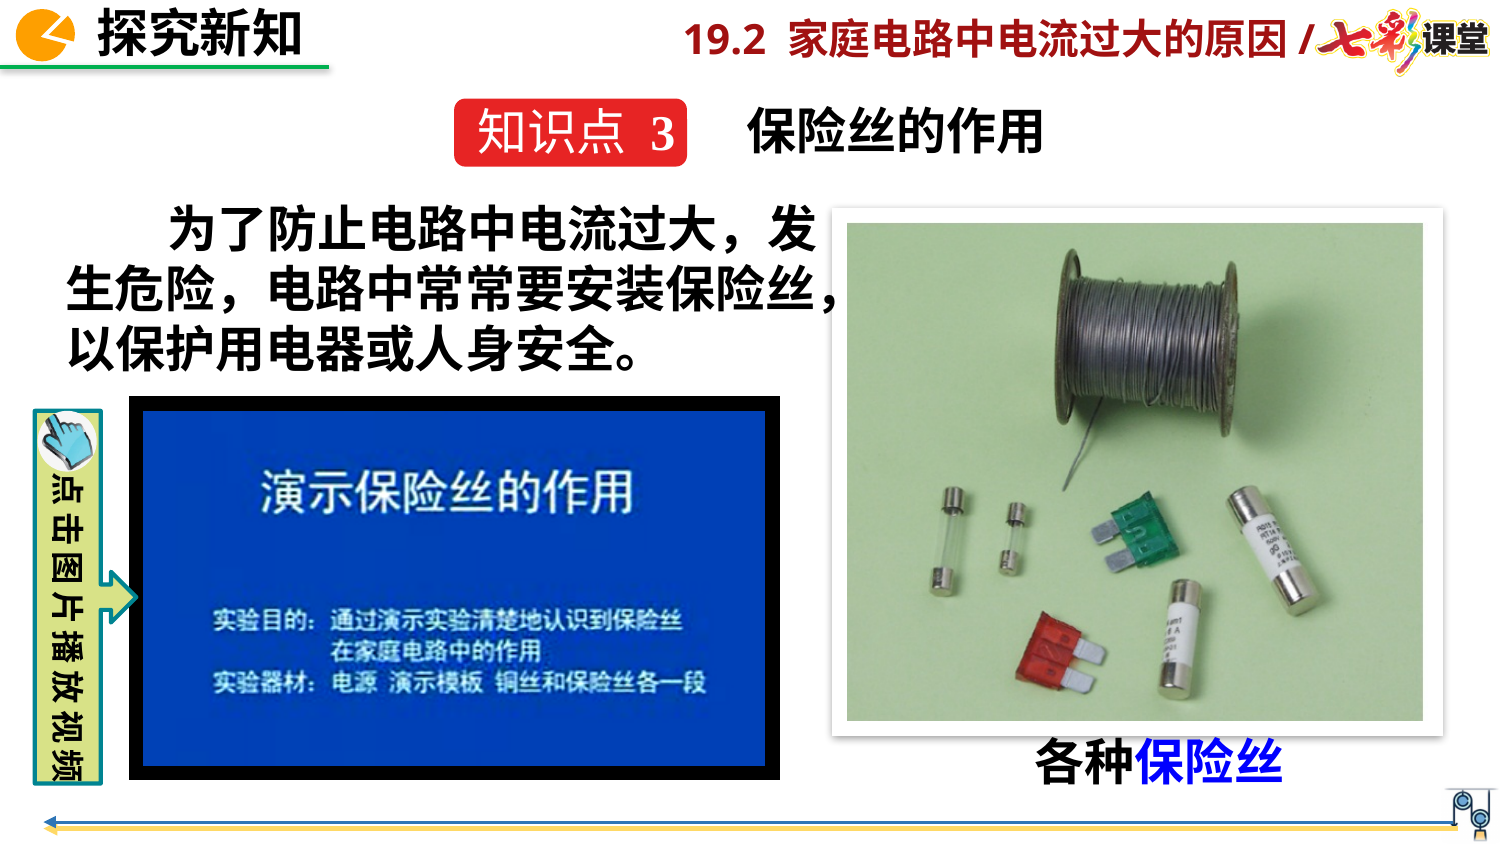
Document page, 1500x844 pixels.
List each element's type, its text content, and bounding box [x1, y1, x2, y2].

text_box 保险丝的作用 [731, 92, 1080, 168]
picture [142, 410, 766, 766]
picture [1313, 7, 1492, 77]
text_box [25, 410, 137, 807]
text_box 各种保险丝 [999, 729, 1320, 799]
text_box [453, 98, 699, 169]
picture [846, 222, 1429, 722]
text_box 为了防止电路中电流过大，发生危险，电路中常常要安装保险丝，以保护用电器或人身安全。 [50, 190, 835, 386]
picture [1449, 793, 1493, 836]
